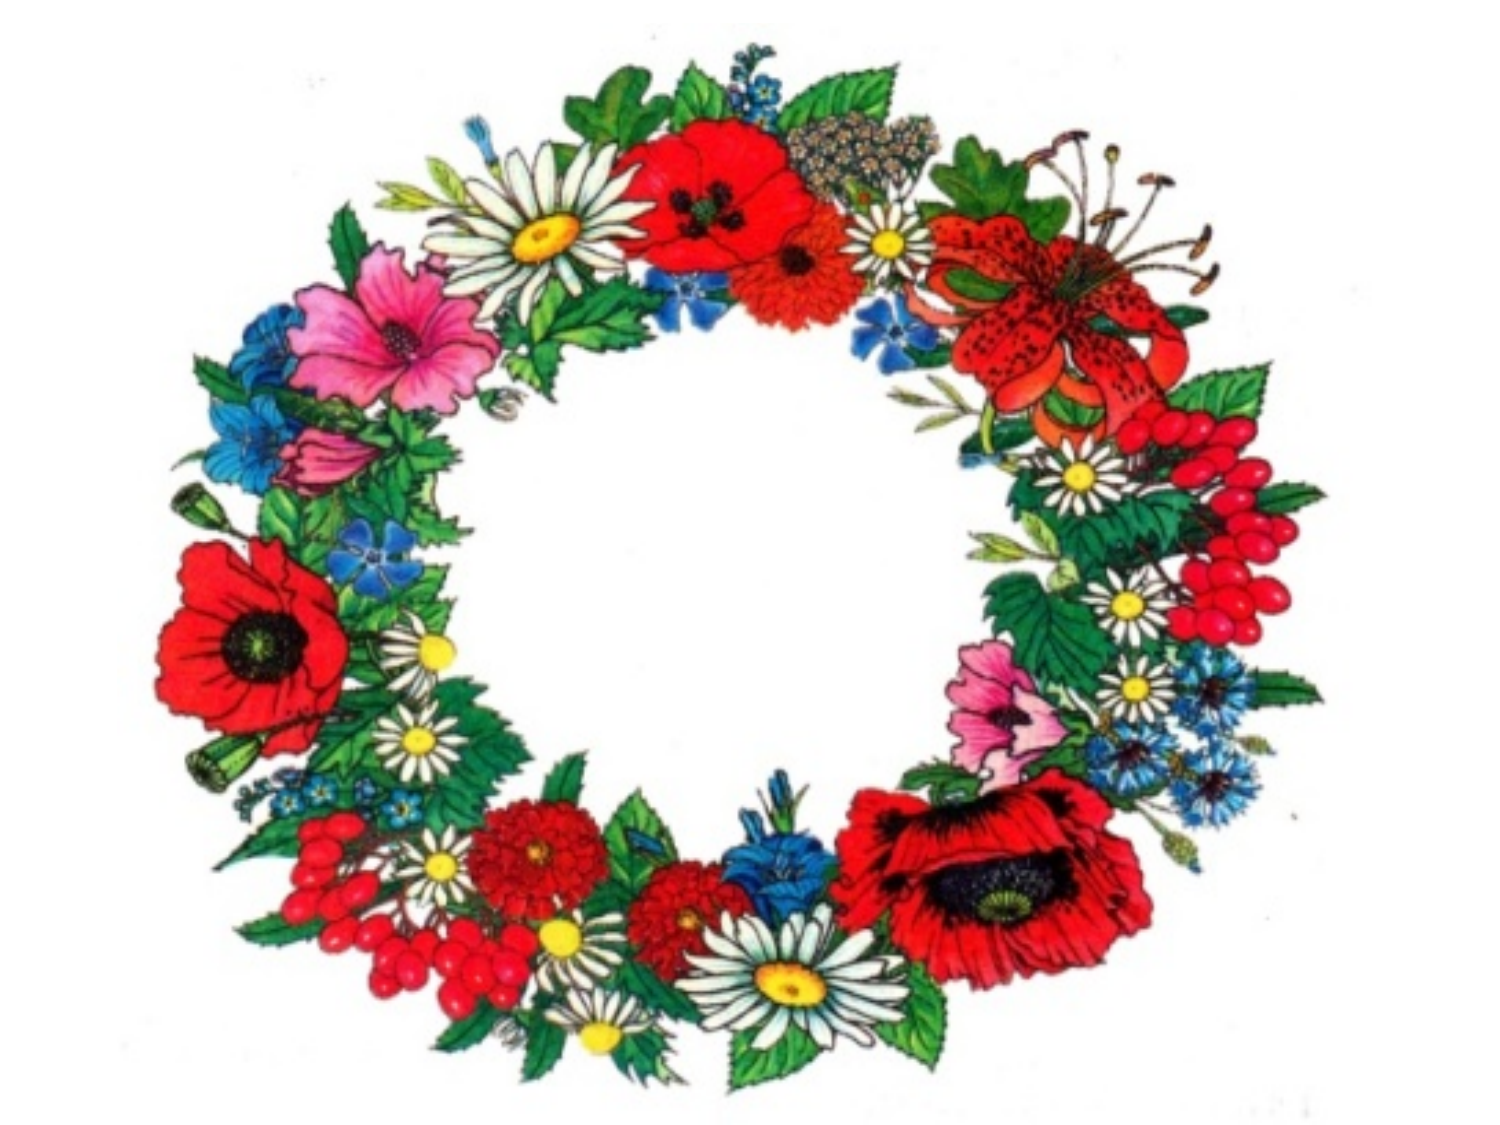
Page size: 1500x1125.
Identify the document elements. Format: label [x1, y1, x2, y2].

picture [116, 23, 1383, 1125]
